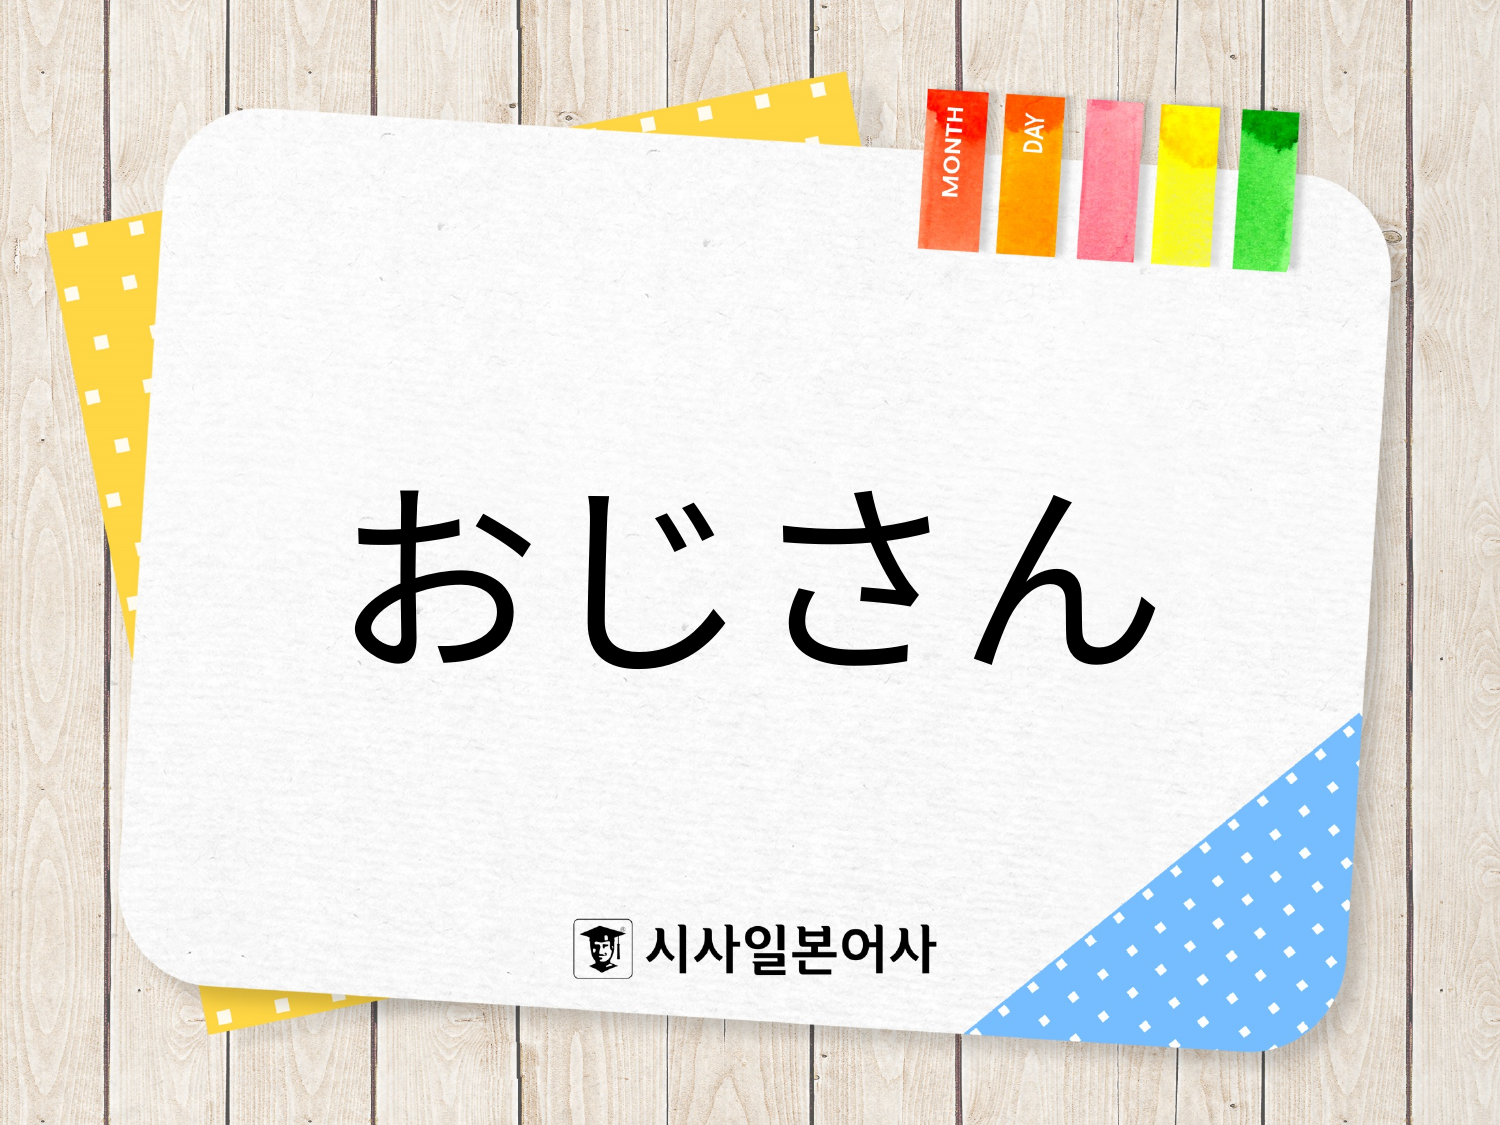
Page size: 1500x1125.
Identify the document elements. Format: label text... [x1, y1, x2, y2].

title おじさん [75, 338, 1425, 811]
picture [0, 0, 1500, 1125]
